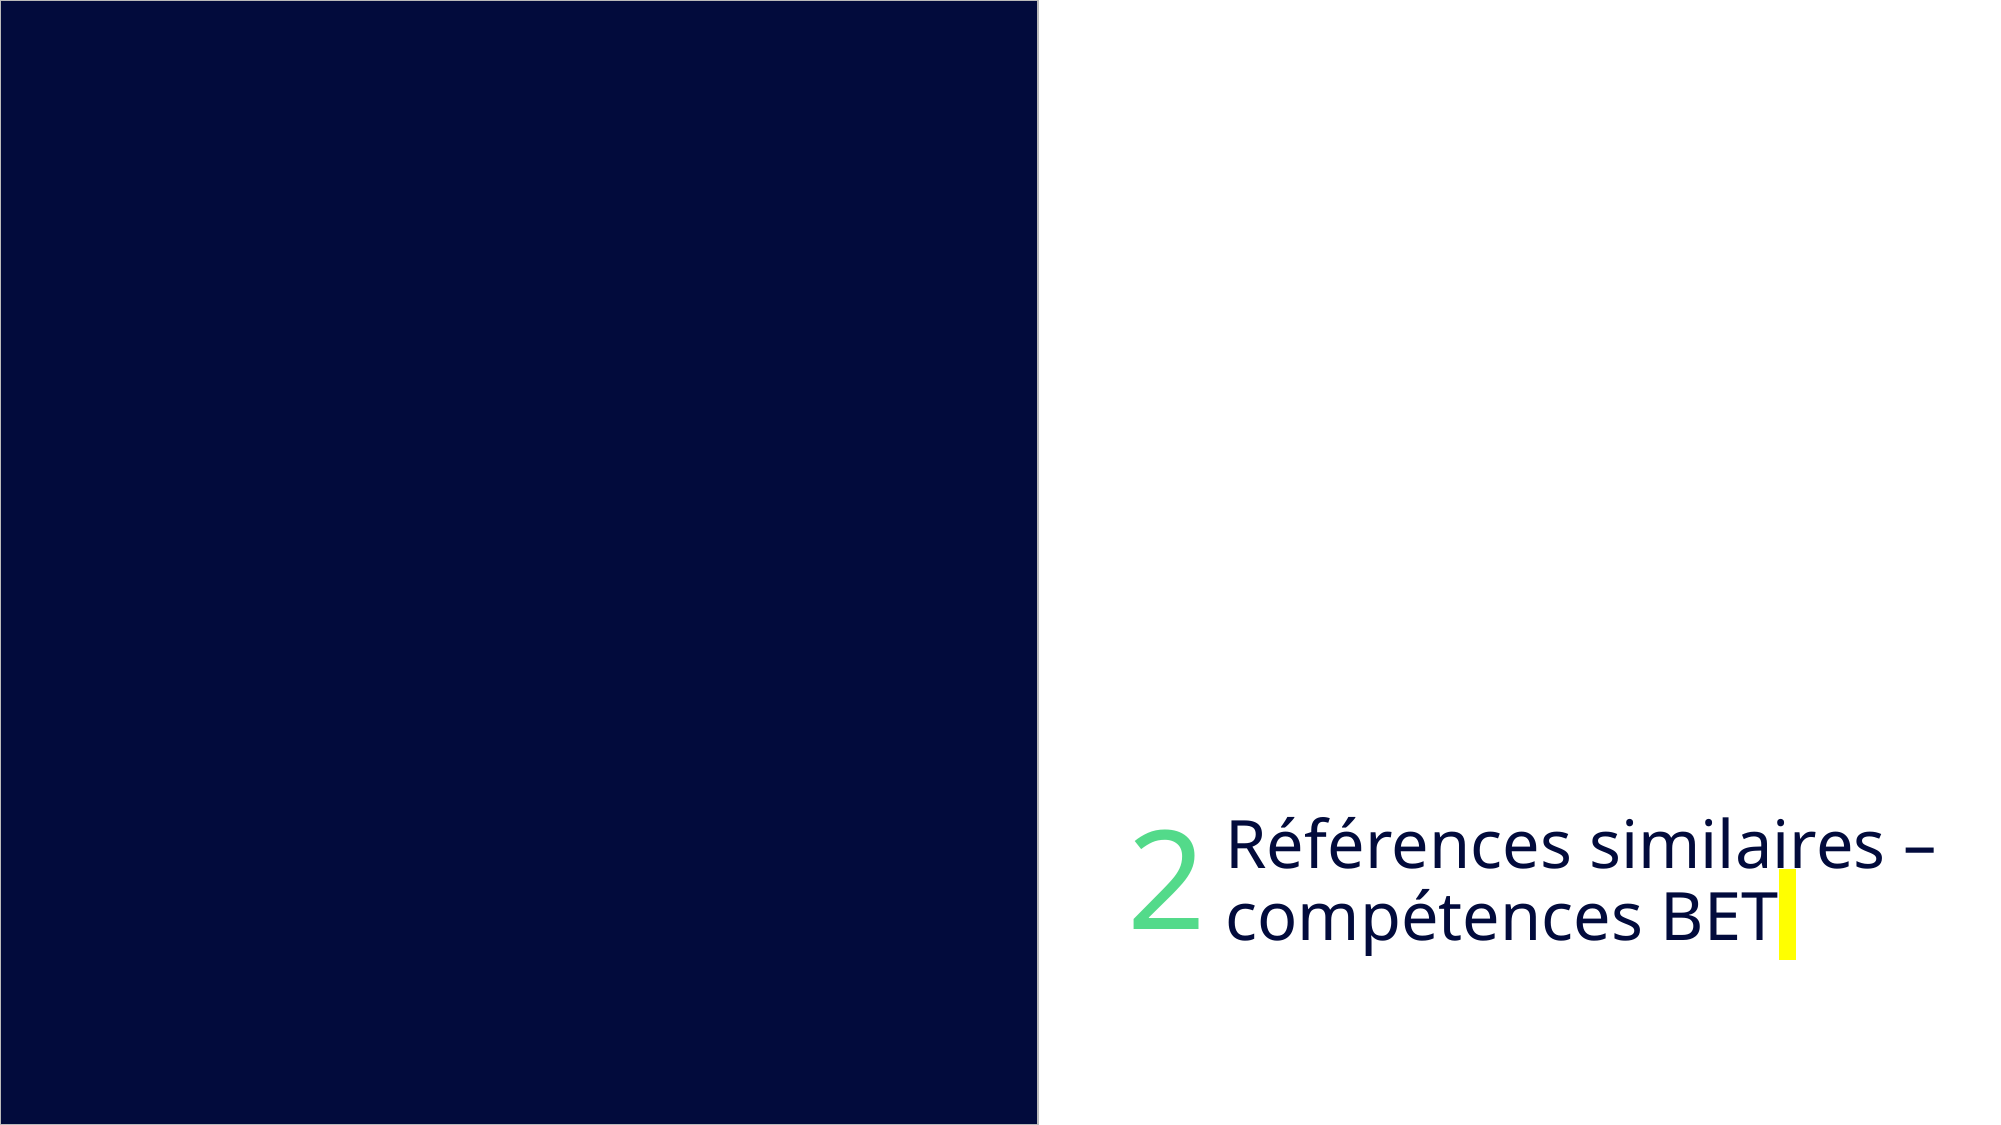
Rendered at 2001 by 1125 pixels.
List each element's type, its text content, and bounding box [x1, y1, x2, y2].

text_box Références similaires – compétences BET [1210, 803, 2000, 910]
text_box 2 [1112, 803, 1187, 910]
